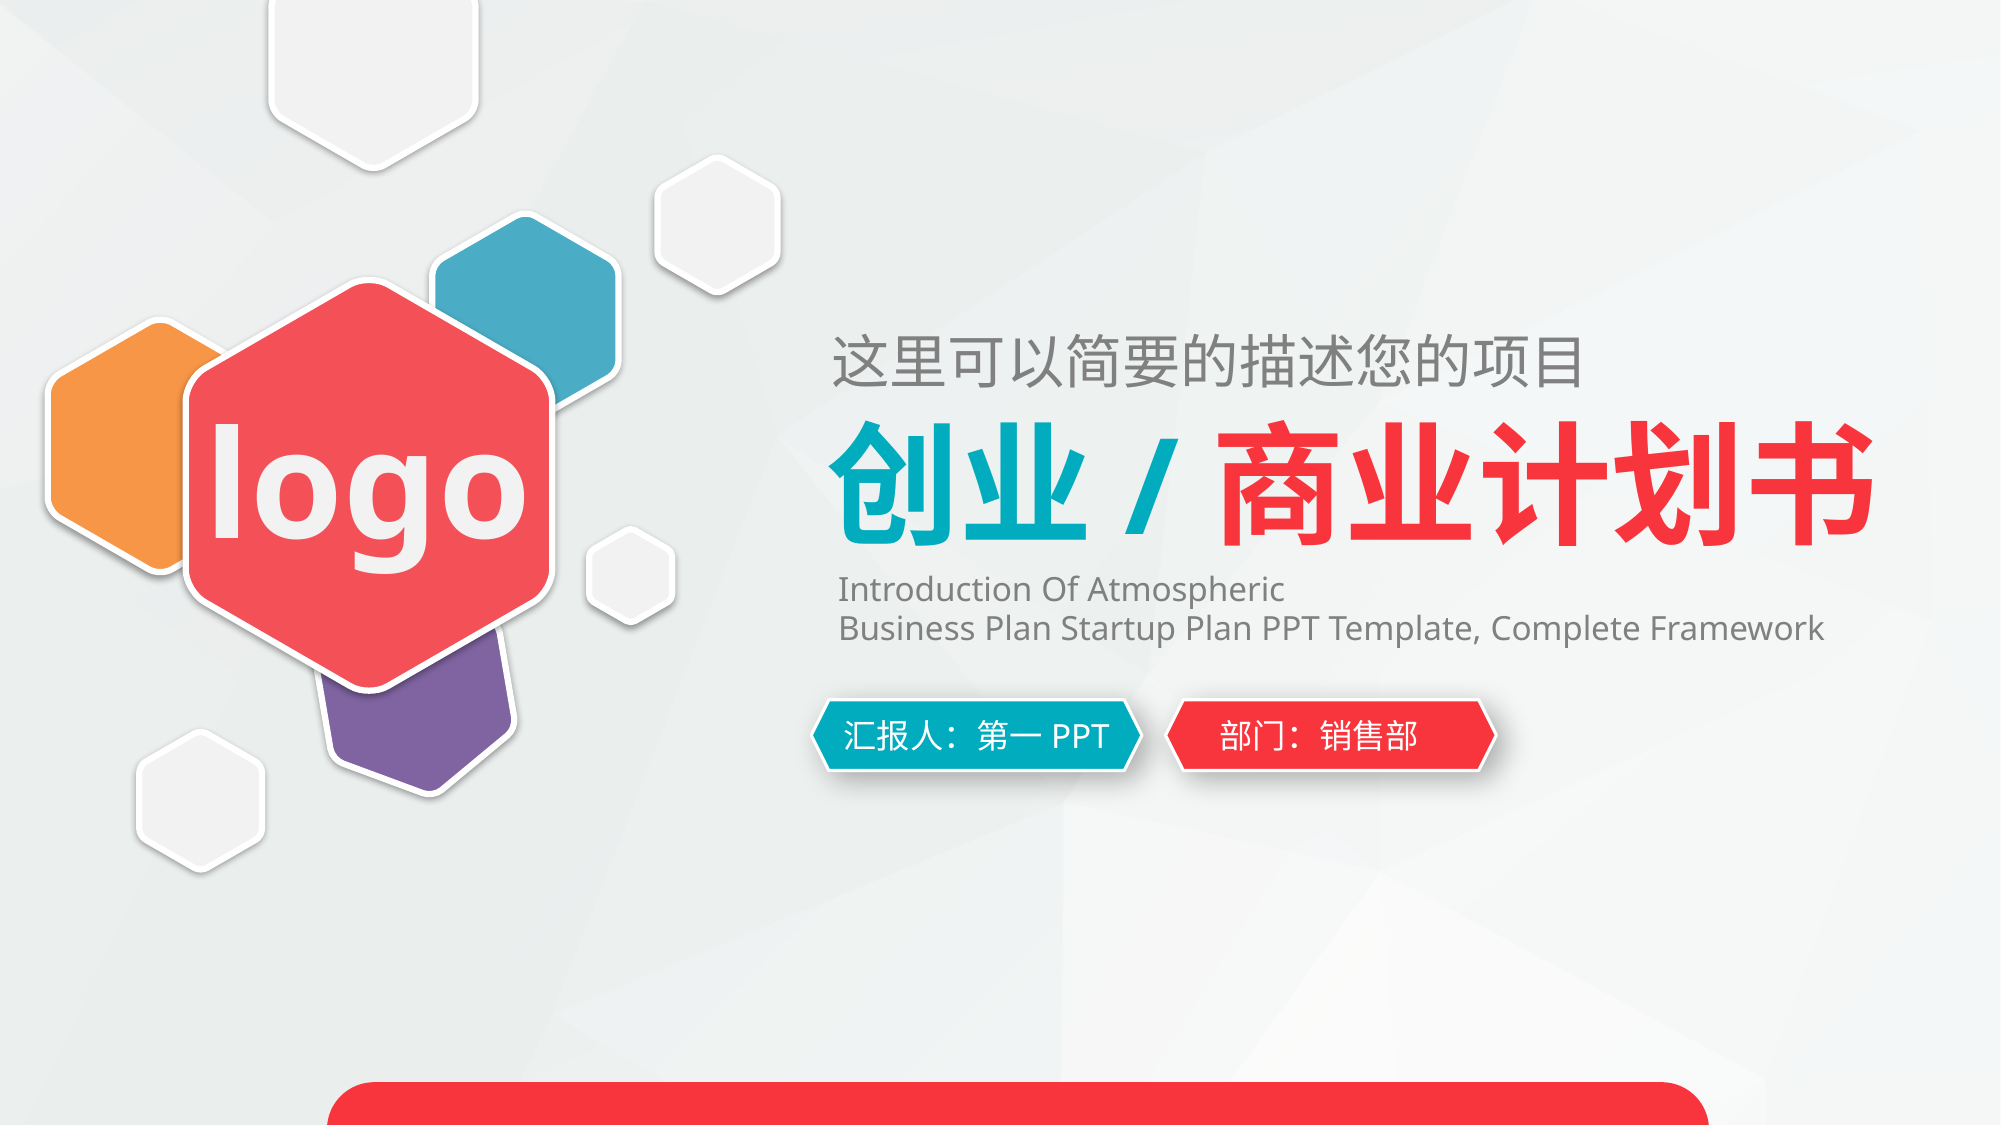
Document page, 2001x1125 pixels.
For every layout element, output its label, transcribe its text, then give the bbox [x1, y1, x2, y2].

text_box 部门：销售部 [1142, 695, 1497, 775]
text_box [188, 276, 550, 381]
text_box [654, 154, 781, 296]
text_box Introduction Of Atmospheric Business Plan Startup Plan PPT Template, Complete Framework [823, 576, 1935, 639]
text_box 这里可以简要的描述您的项目 [816, 314, 1723, 406]
text_box 汇报人：第一PPT [799, 695, 1142, 775]
text_box logo [172, 381, 564, 576]
text_box [268, 0, 479, 172]
text_box [183, 576, 555, 694]
text_box [44, 316, 226, 576]
text_box [315, 632, 518, 798]
text_box [136, 728, 266, 873]
text_box 创业/商业计划书 [811, 383, 1935, 579]
text_box [429, 210, 622, 407]
text_box [325, 1080, 1711, 1125]
picture [0, 0, 2001, 1125]
text_box [586, 526, 676, 626]
